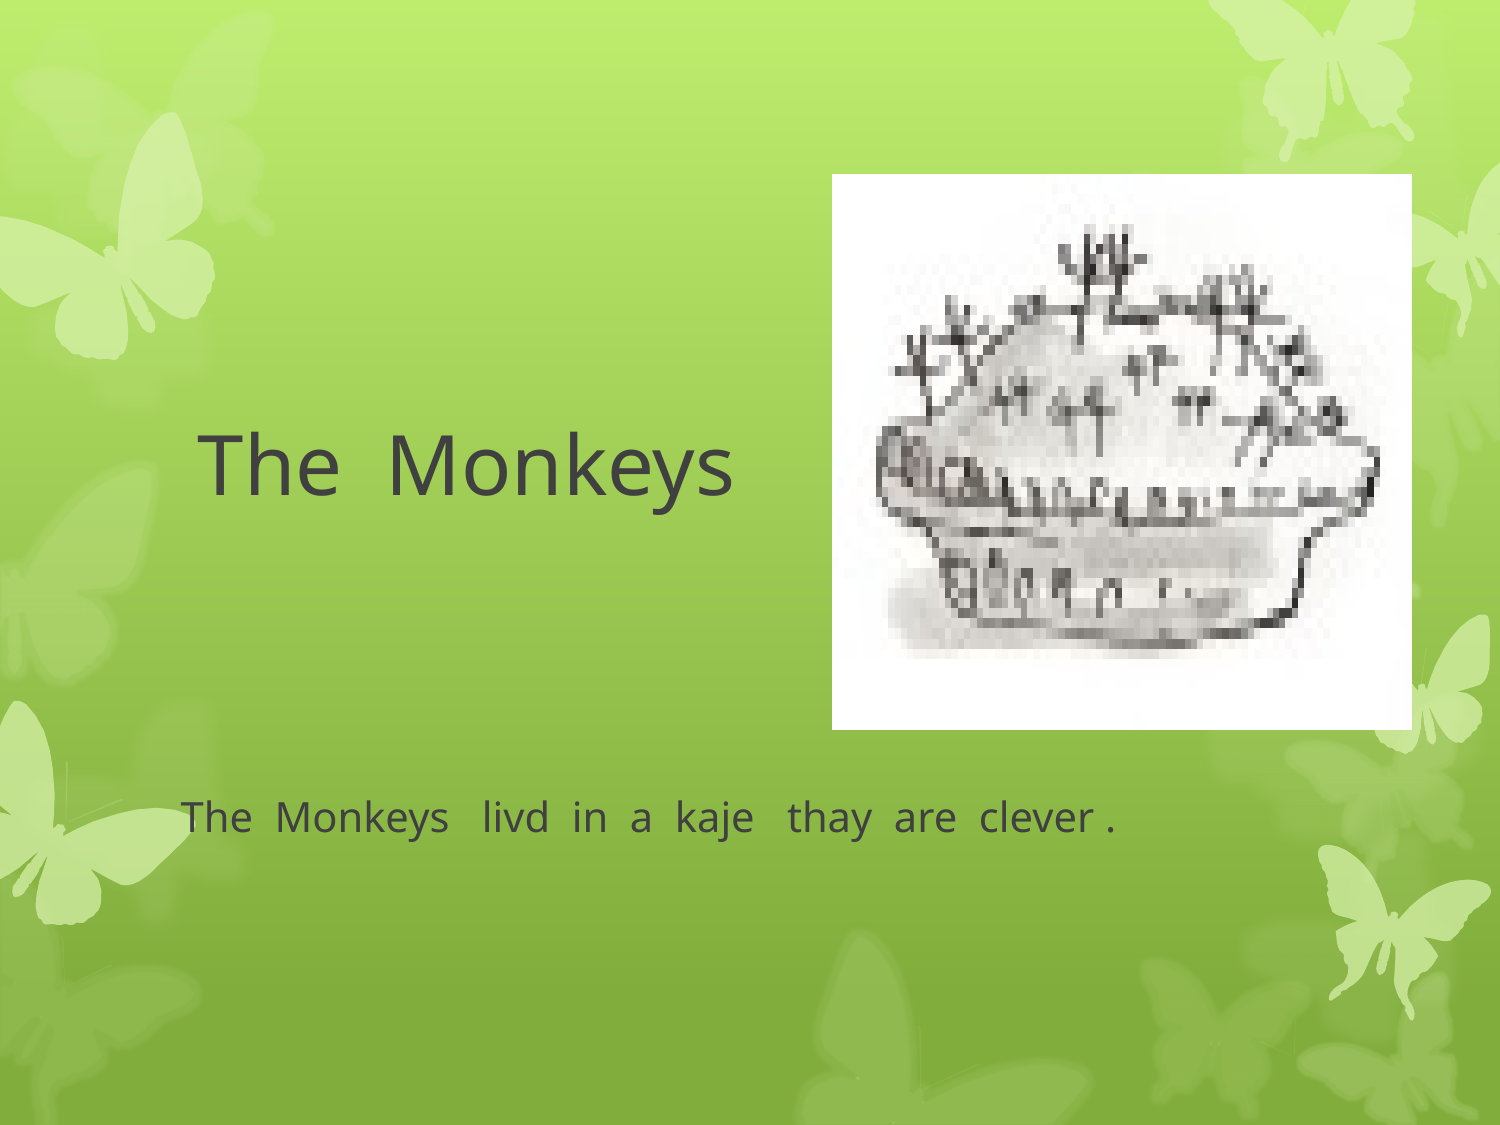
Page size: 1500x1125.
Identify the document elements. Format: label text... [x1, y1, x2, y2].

subtitle The Monkeys livd in a kaje thay are clever . [165, 783, 1334, 925]
picture [832, 173, 1412, 730]
title The Monkeys [183, 278, 826, 521]
